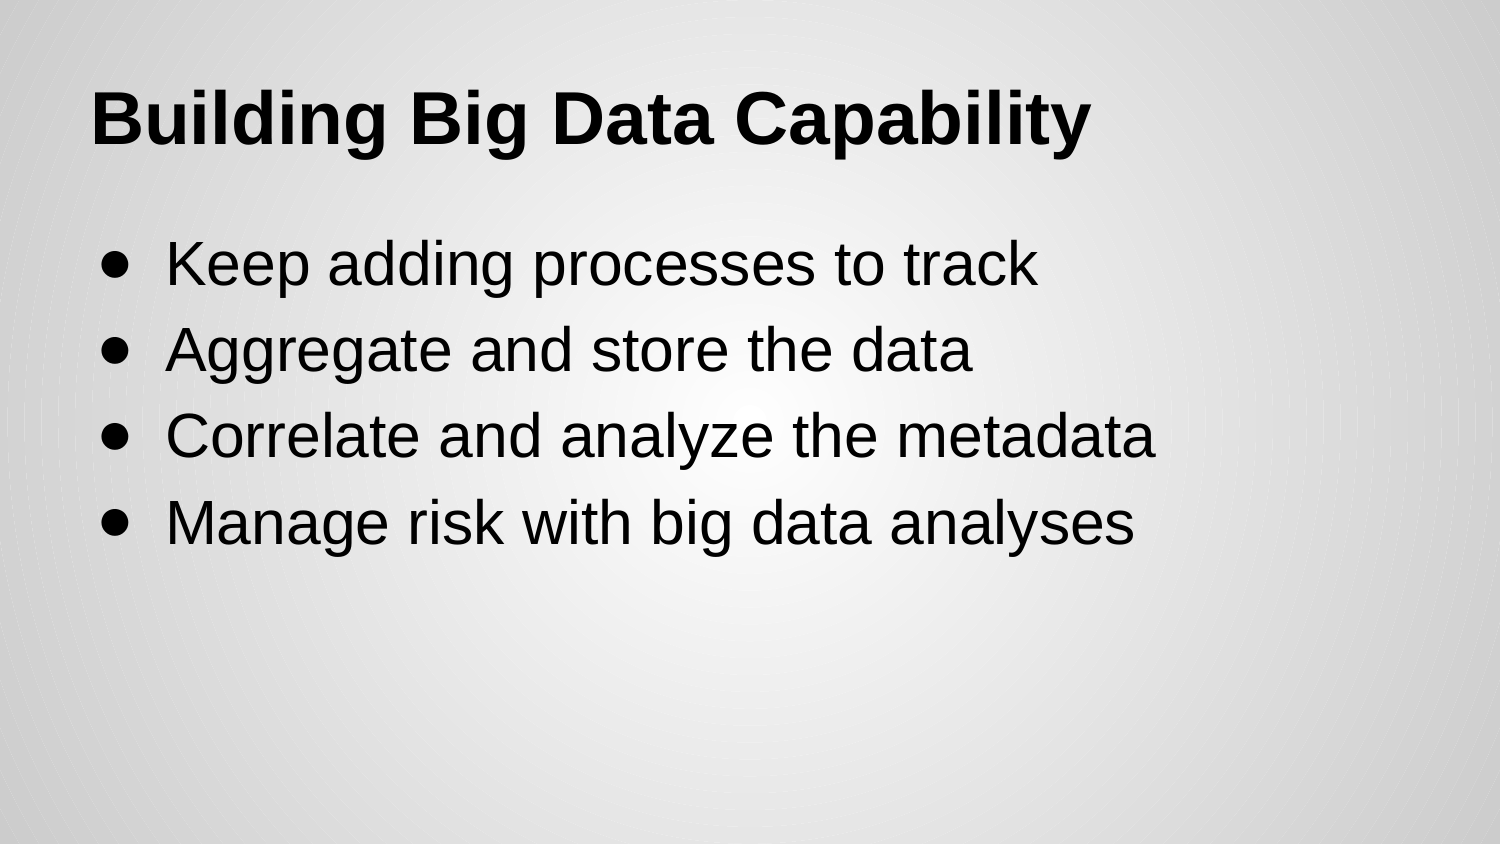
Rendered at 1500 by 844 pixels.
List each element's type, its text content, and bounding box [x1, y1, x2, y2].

list Keep adding processes to track Aggregate and store the data Correlate and analyze the metadata Manage risk with big data analyses [75, 196, 1425, 808]
title Building Big Data Capability [75, 33, 1425, 175]
